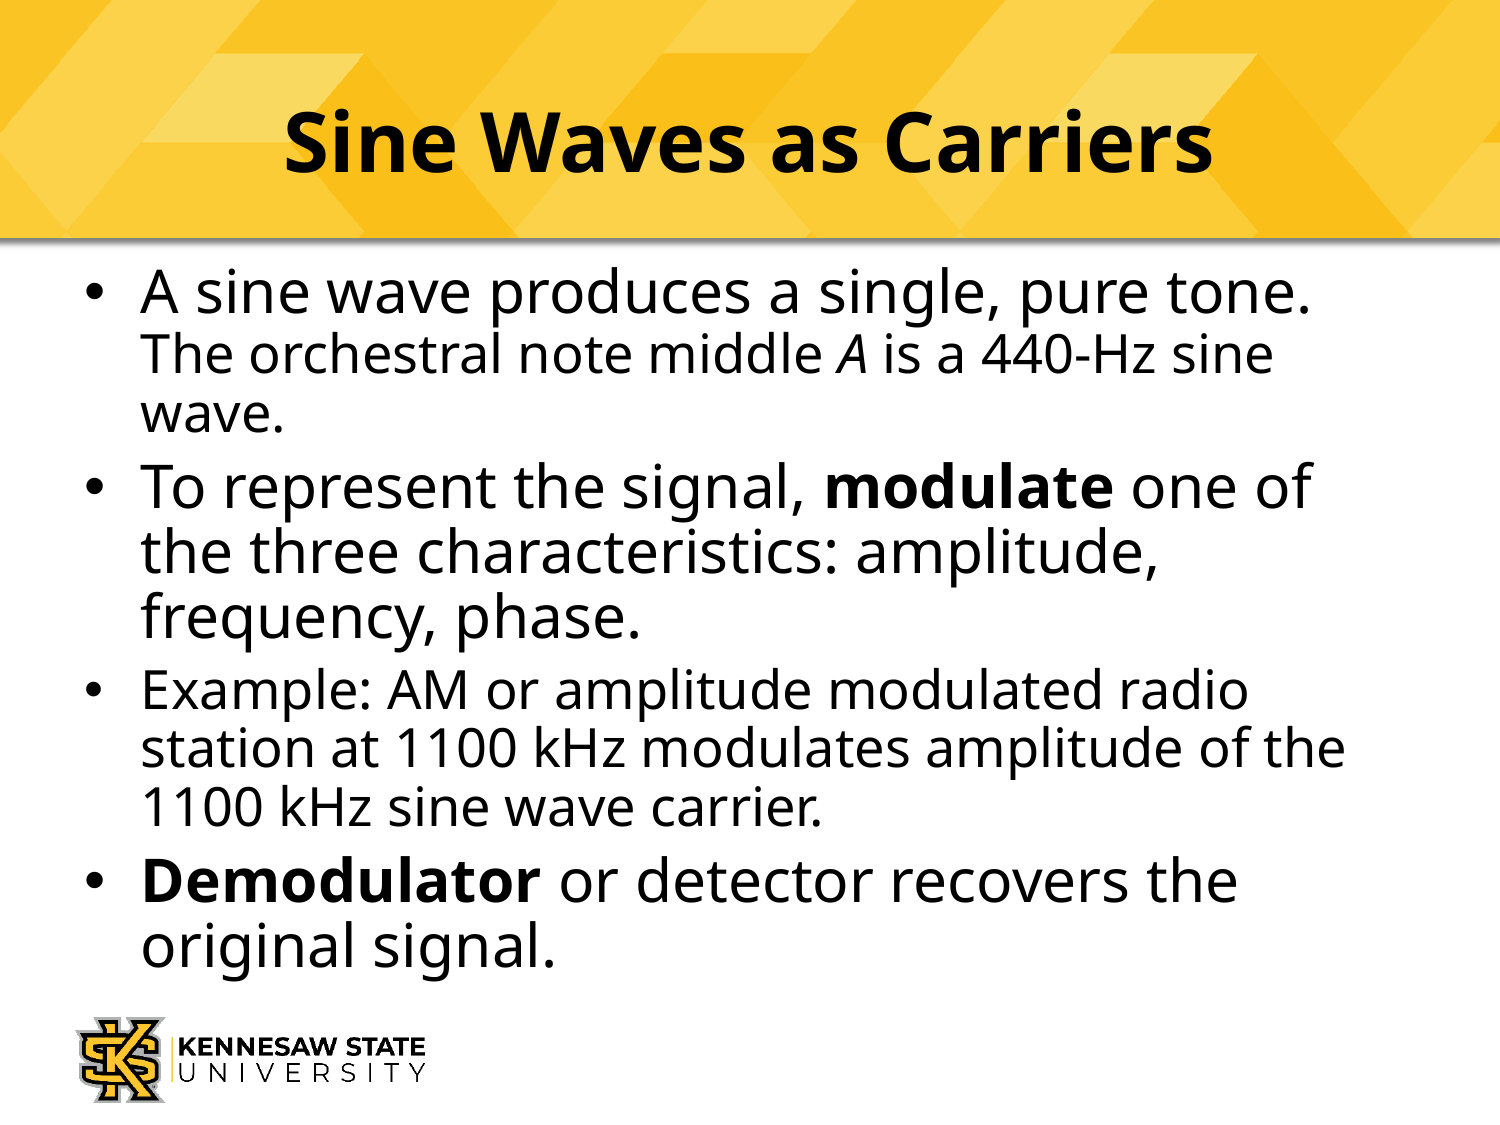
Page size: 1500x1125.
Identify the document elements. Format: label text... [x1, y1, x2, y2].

picture [75, 1017, 425, 1103]
list A sine wave produces a single, pure tone. The orchestral note middle A is a 440-Hz sine wave. To represent the signal, modulate one of the three characteristics: amplitude, frequency, phase. Example: AM or amplitude modulated radio station at 1100 kHz modulates amplitude of the 1100 kHz sine wave carrier. Demodulator or detector recovers the original signal. [69, 254, 1425, 1017]
title Sine Waves as Carriers [75, 45, 1425, 233]
picture [0, 0, 1500, 251]
